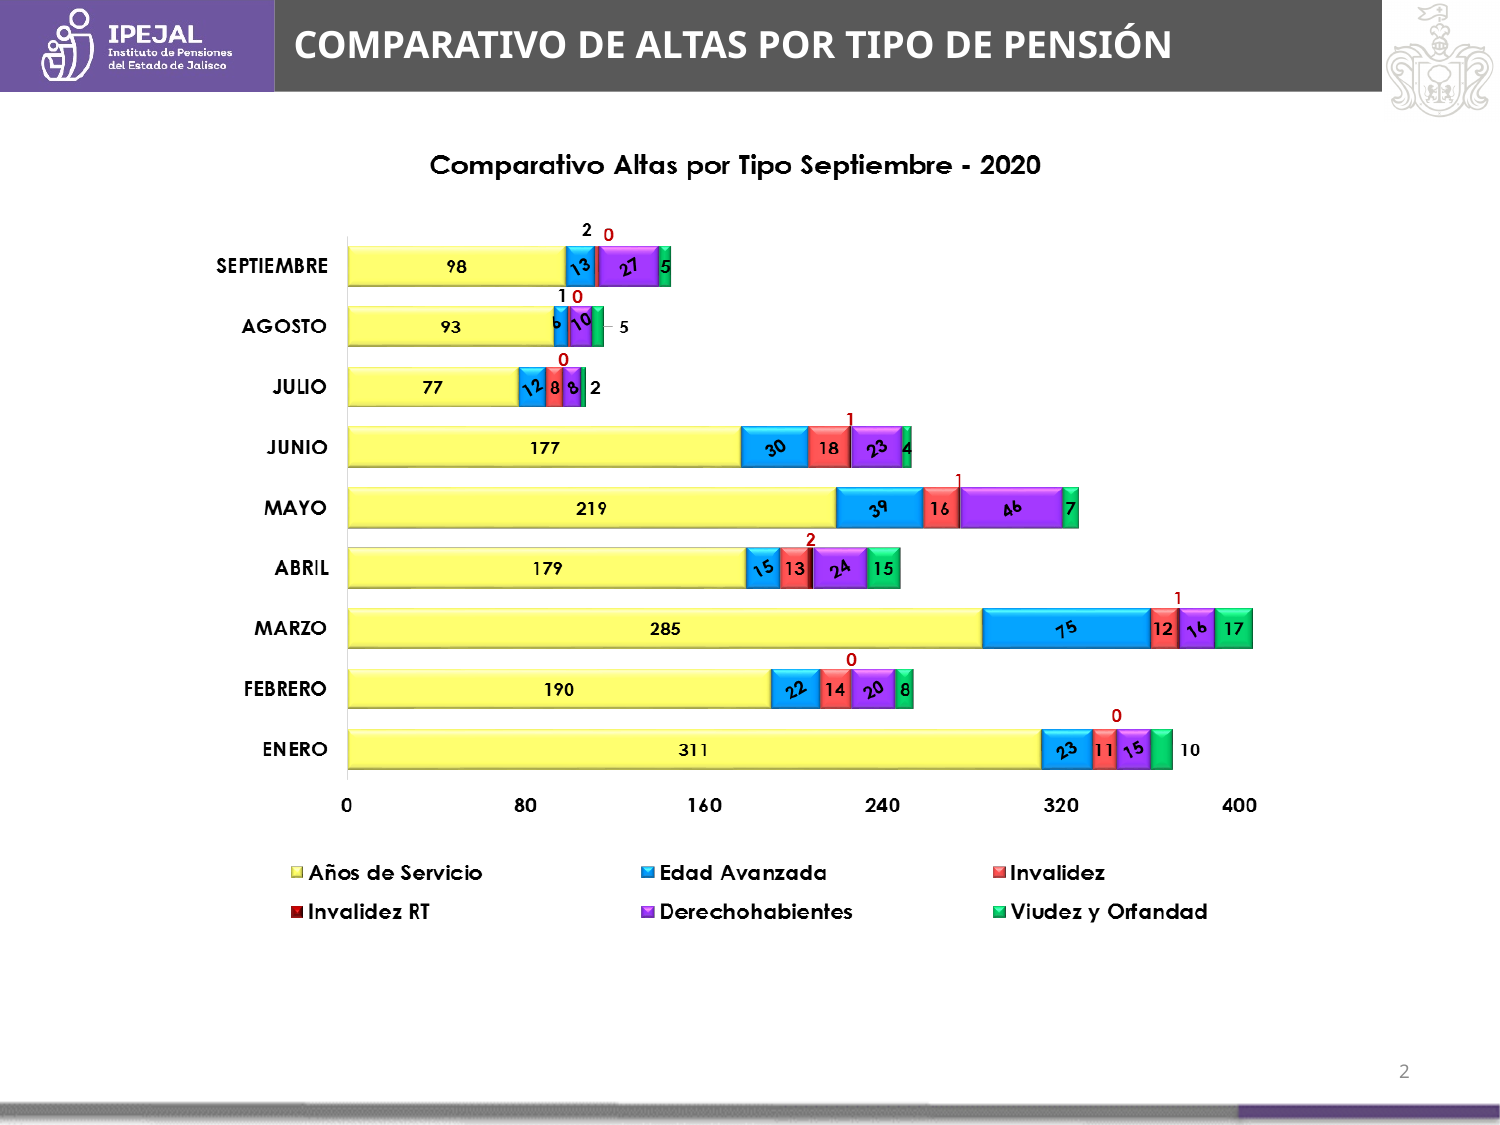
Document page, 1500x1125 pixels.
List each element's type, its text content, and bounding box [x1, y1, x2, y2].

picture [0, 0, 275, 92]
slide_number 2 [1074, 1042, 1425, 1103]
picture [147, 125, 1400, 933]
picture [0, 1096, 1500, 1125]
